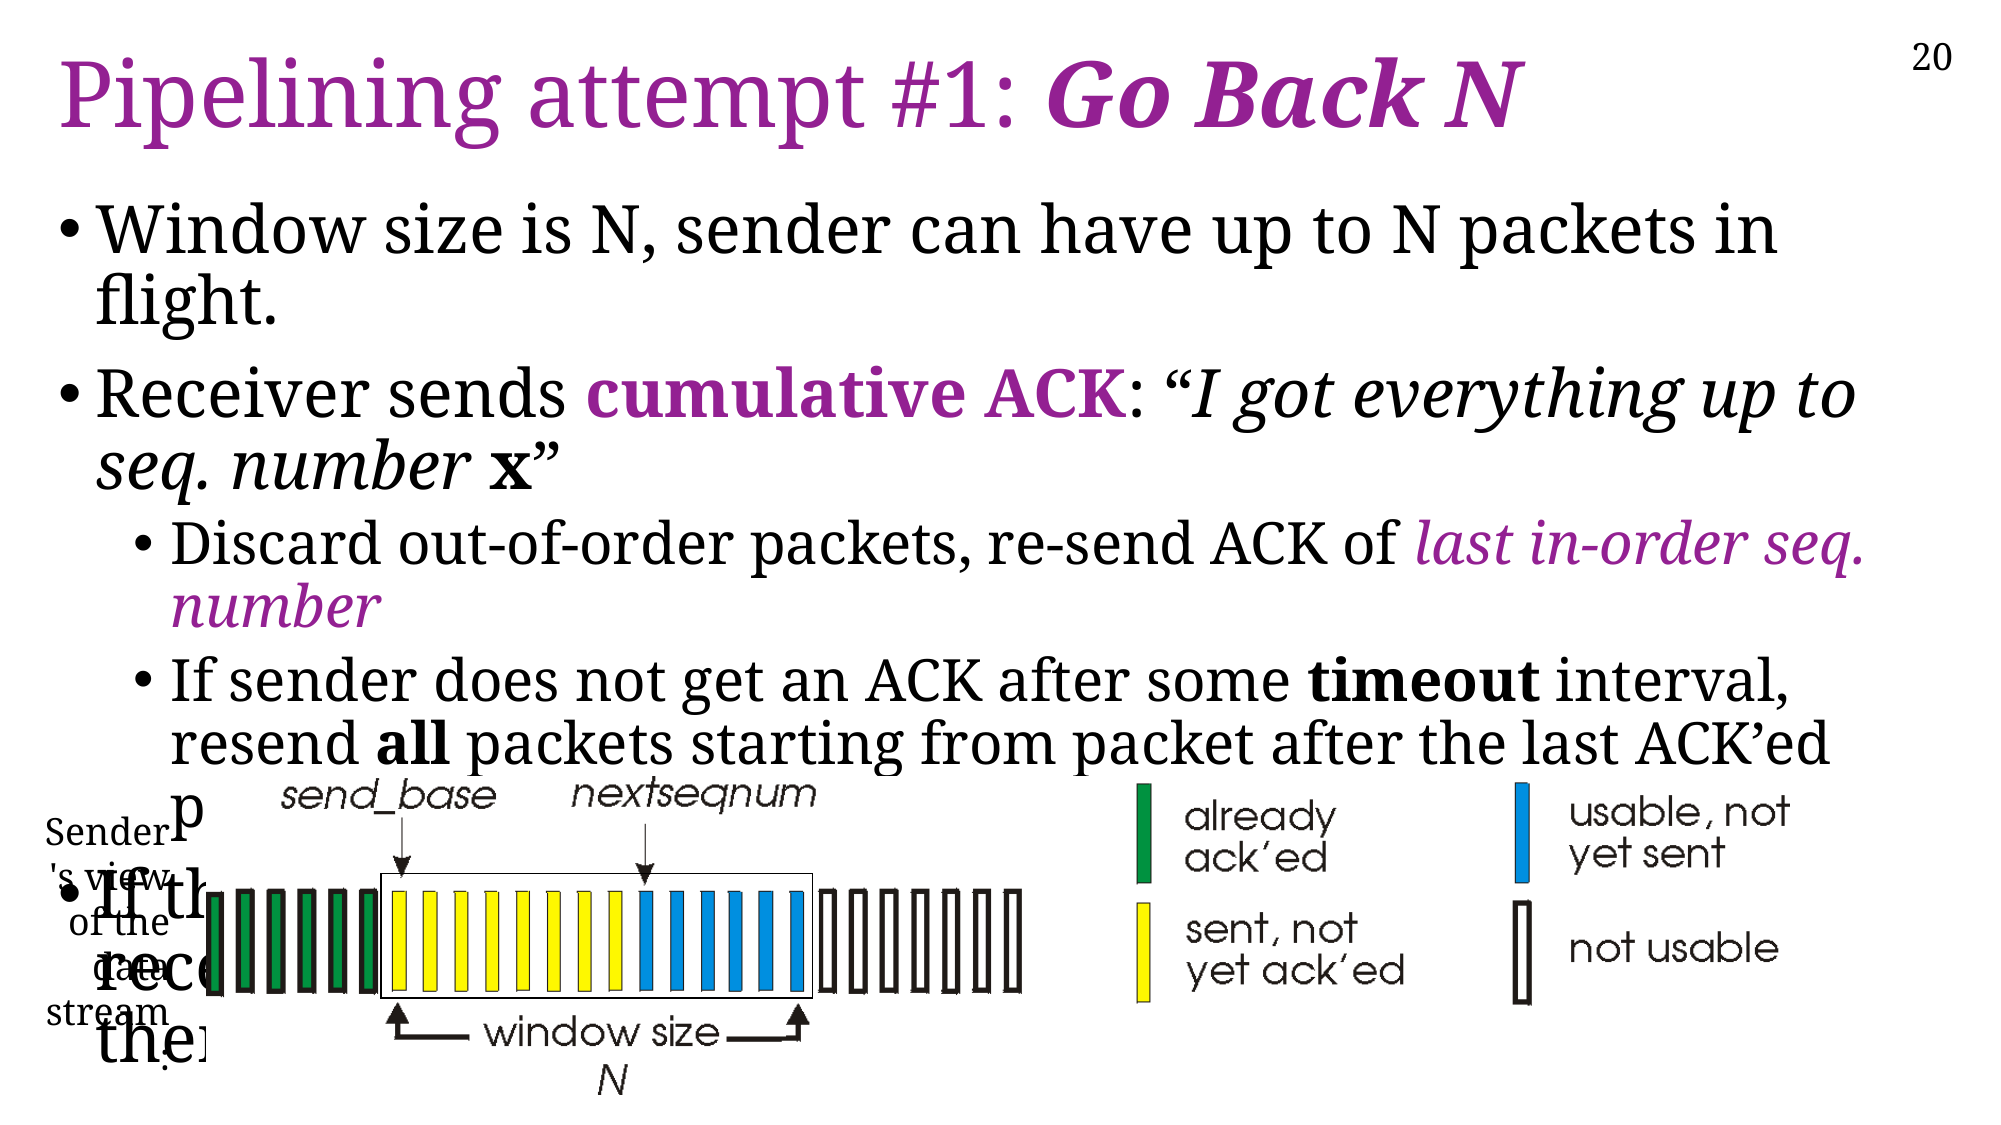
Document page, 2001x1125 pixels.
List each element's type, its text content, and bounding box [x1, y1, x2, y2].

picture [206, 776, 1790, 1095]
list Window size is N, sender can have up to N packets in flight. Receiver sends cumulative ACK: “I got everything up to seq. number x” Discard out-of-order packets, re-send ACK of last in-order seq. number If sender does not get an ACK after some timeout interval, resend all packets starting from packet after the last ACK’ed packet. If the sender timeout expires several times without receiving any ACK, then give up on the connection. [43, 188, 1953, 1106]
text_box Sender's view of the data stream: [26, 800, 185, 1086]
title Pipelining attempt #1: Go Back N [43, 25, 1953, 171]
